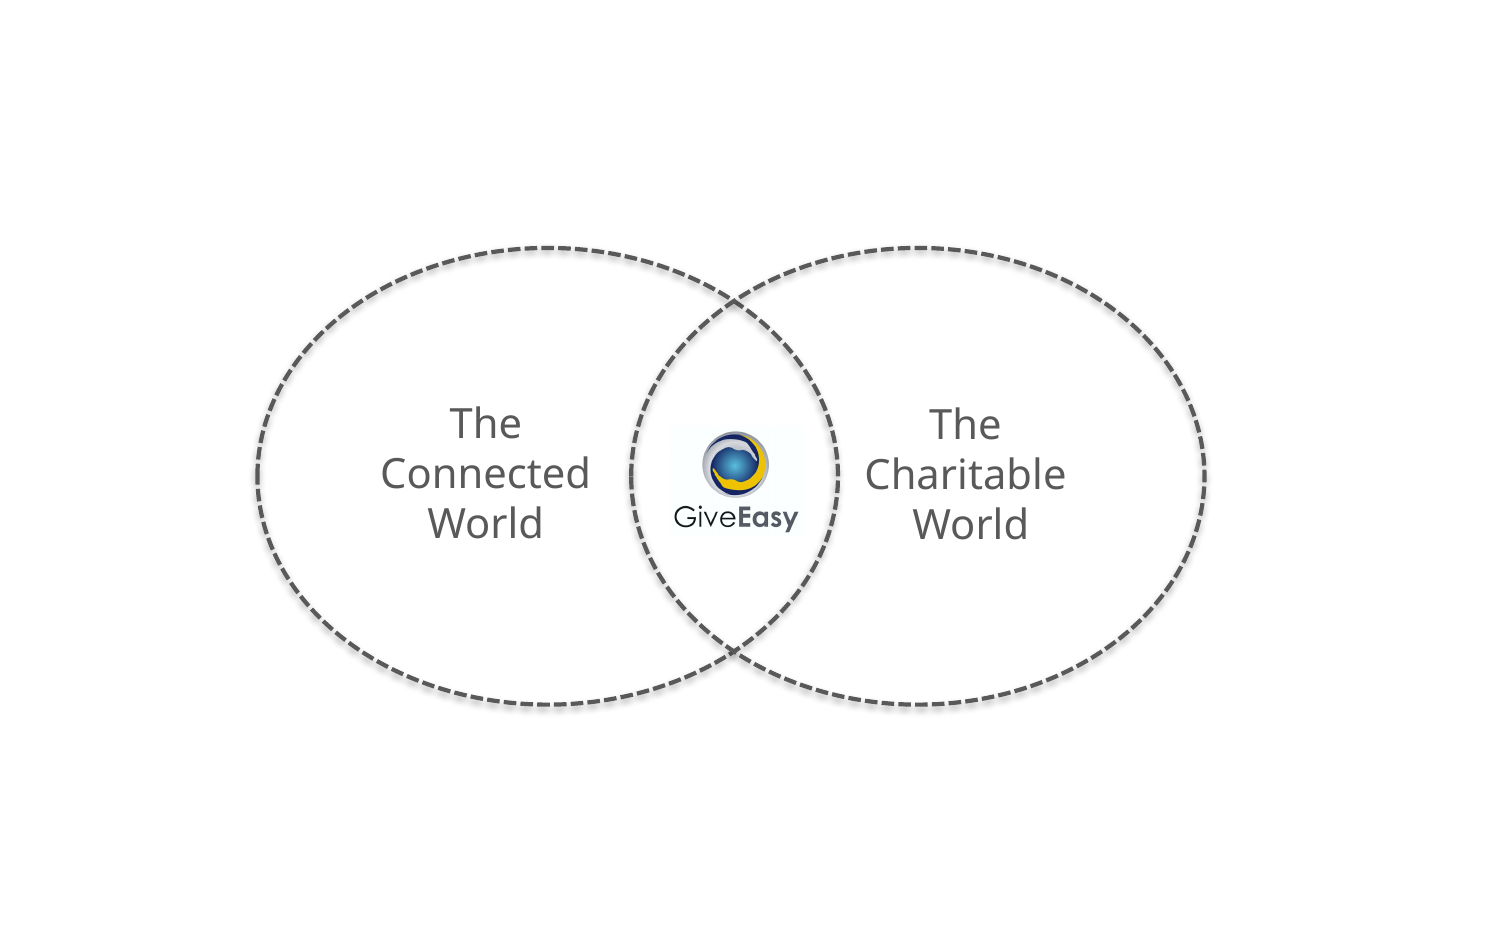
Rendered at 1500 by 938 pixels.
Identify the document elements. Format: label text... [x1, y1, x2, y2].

text_box The Connected World [257, 389, 725, 555]
picture [670, 425, 804, 536]
text_box [652, 247, 1185, 424]
text_box [647, 543, 1188, 706]
text_box The Charitable World [737, 390, 1205, 556]
text_box [274, 555, 728, 706]
text_box [278, 247, 732, 389]
